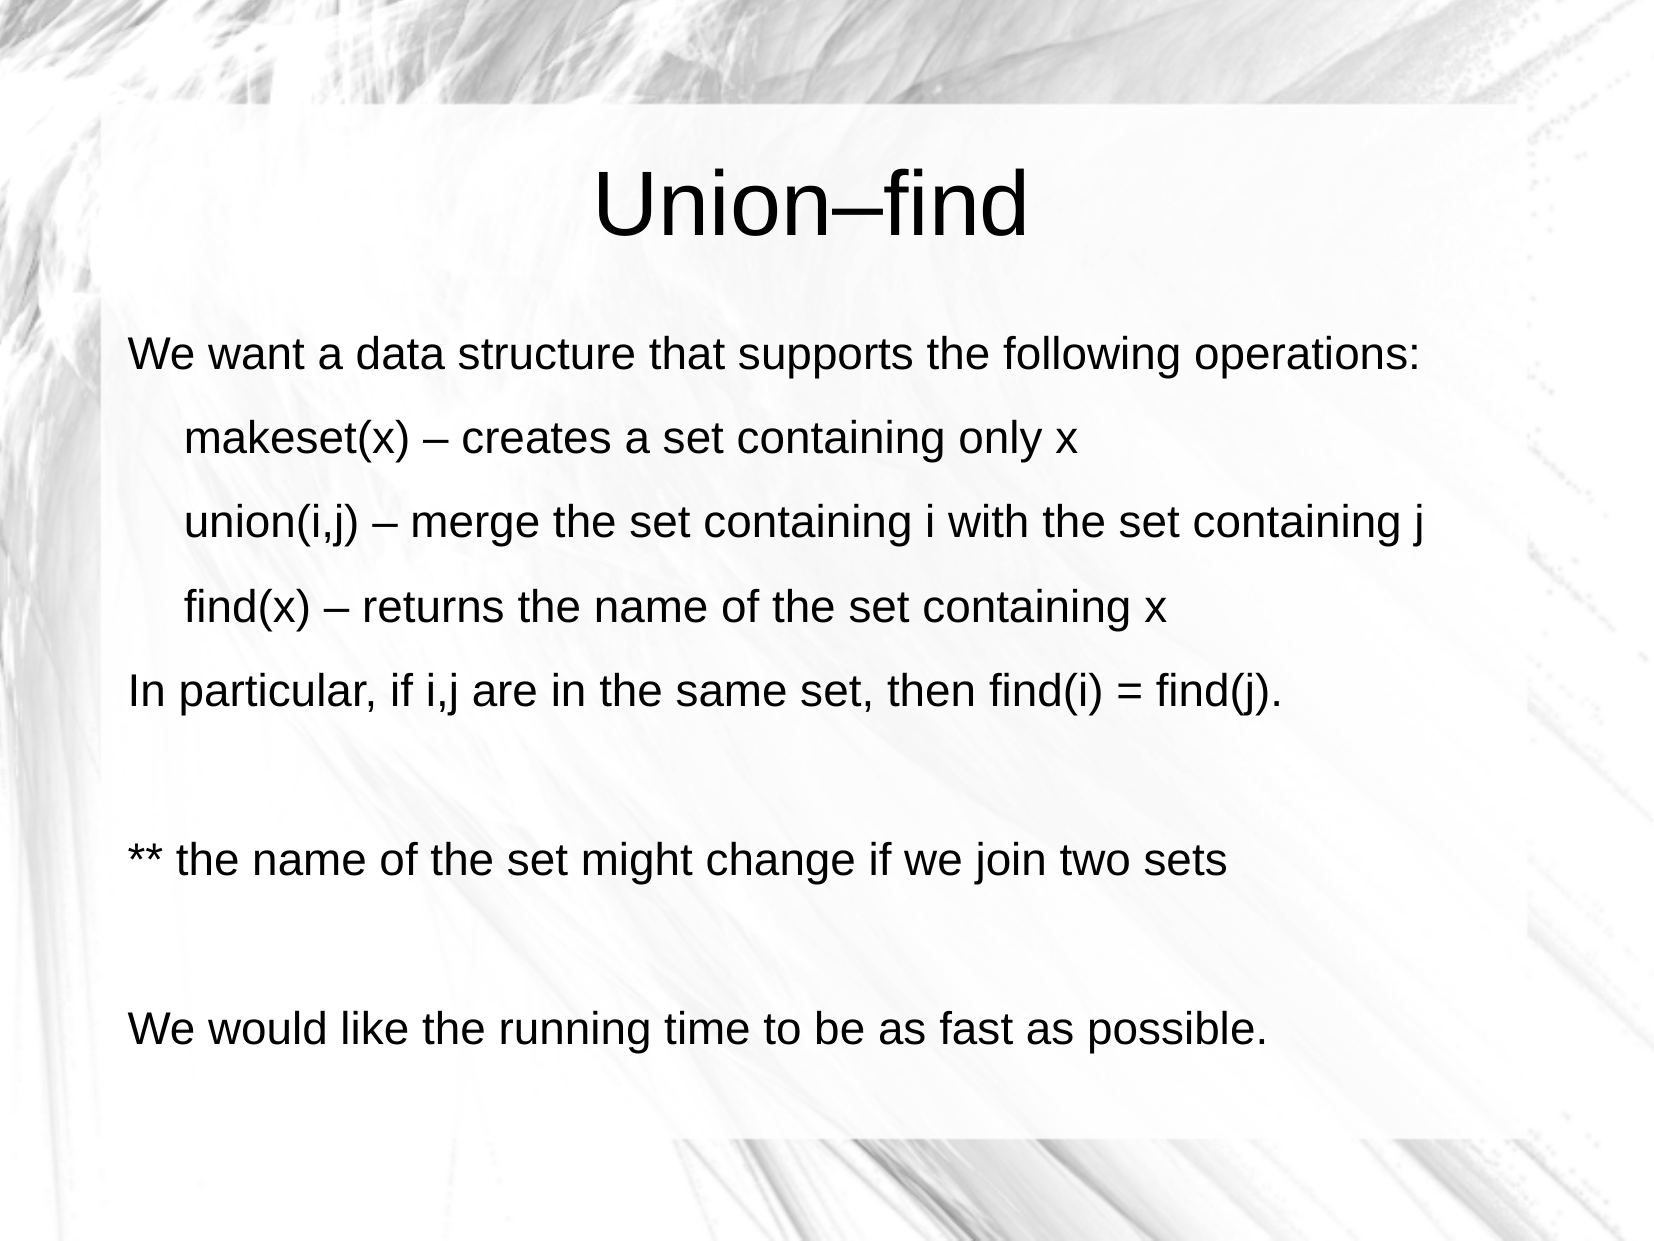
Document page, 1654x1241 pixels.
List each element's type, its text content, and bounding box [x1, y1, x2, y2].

list We want a data structure that supports the following operations: makeset(x) – creates a set containing only x union(i,j) – merge the set containing i with the set containing j find(x) – returns the name of the set containing x In particular, if i,j are in the same set, then find(i) = find(j). ** the name of the set might change if we join two sets We would like the running time to be as fast as possible. [118, 319, 1571, 1109]
title Union–find [118, 93, 1506, 299]
picture [0, 0, 1654, 1241]
